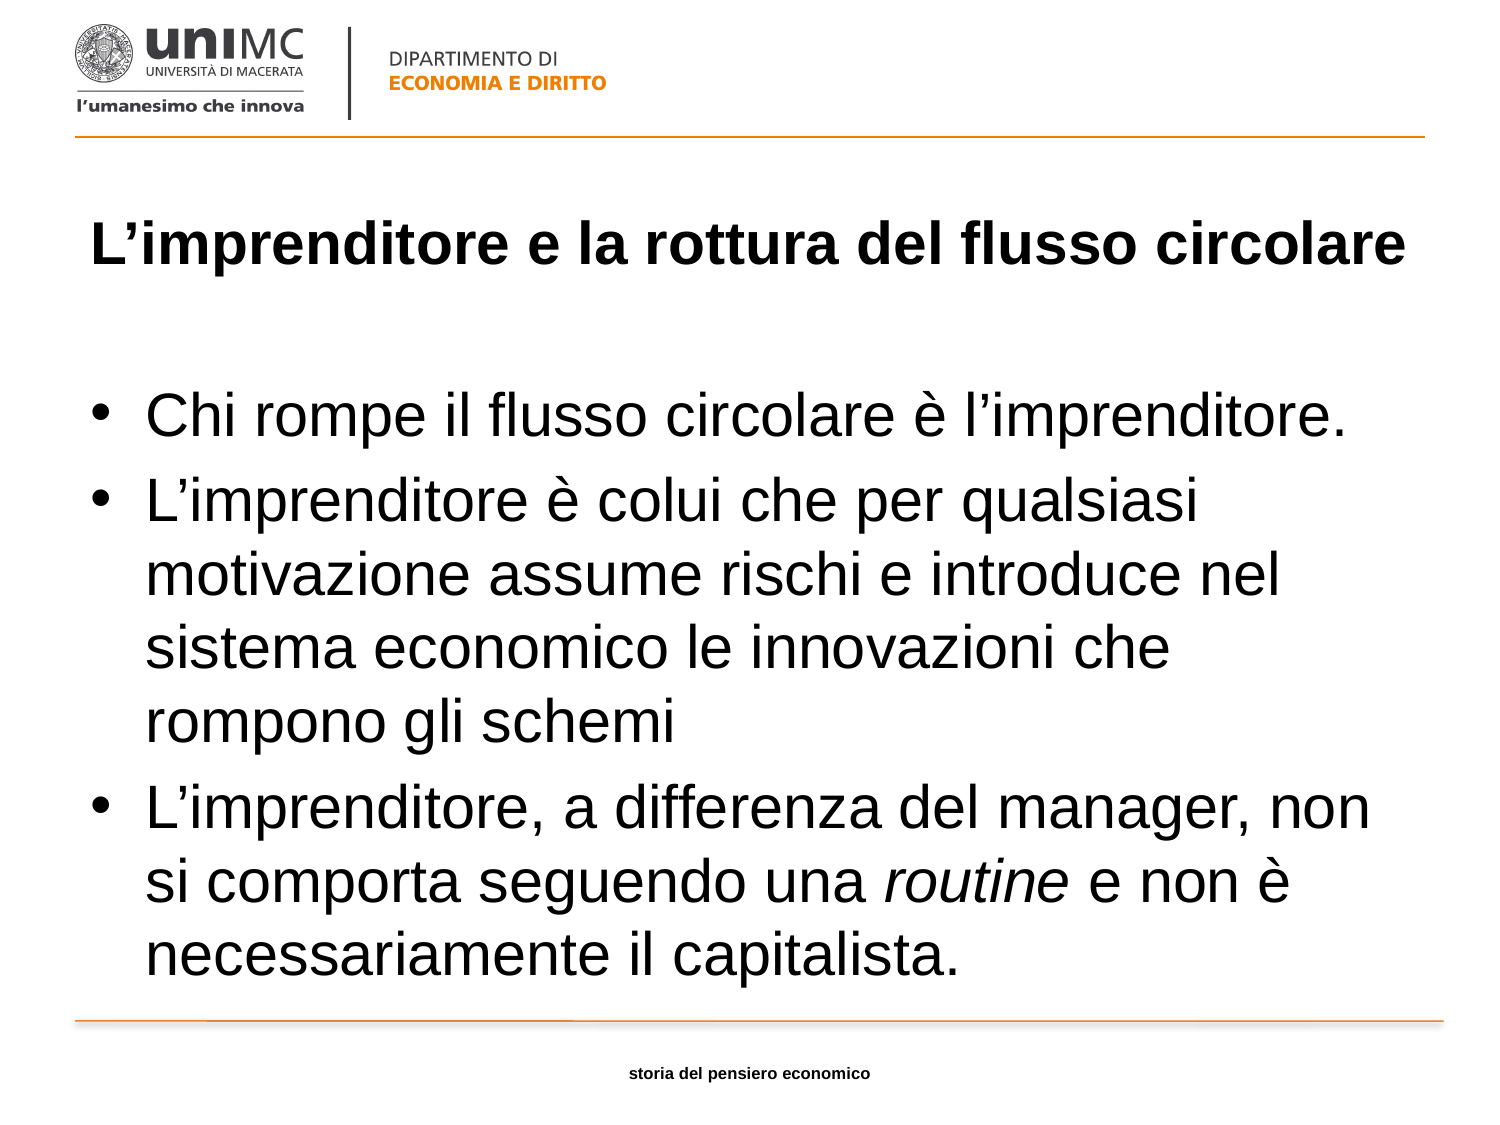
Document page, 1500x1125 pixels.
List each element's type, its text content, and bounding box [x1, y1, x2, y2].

footer storia del pensiero economico [512, 1042, 988, 1103]
list Chi rompe il flusso circolare è l’imprenditore. L’imprenditore è colui che per qualsiasi motivazione assume rischi e introduce nel sistema economico le innovazioni che rompono gli schemi L’imprenditore, a differenza del manager, non si comporta seguendo una routine e non è necessariamente il capitalista. [75, 367, 1425, 1005]
picture [75, 24, 1425, 138]
title L’imprenditore e la rottura del flusso circolare [75, 195, 1425, 287]
